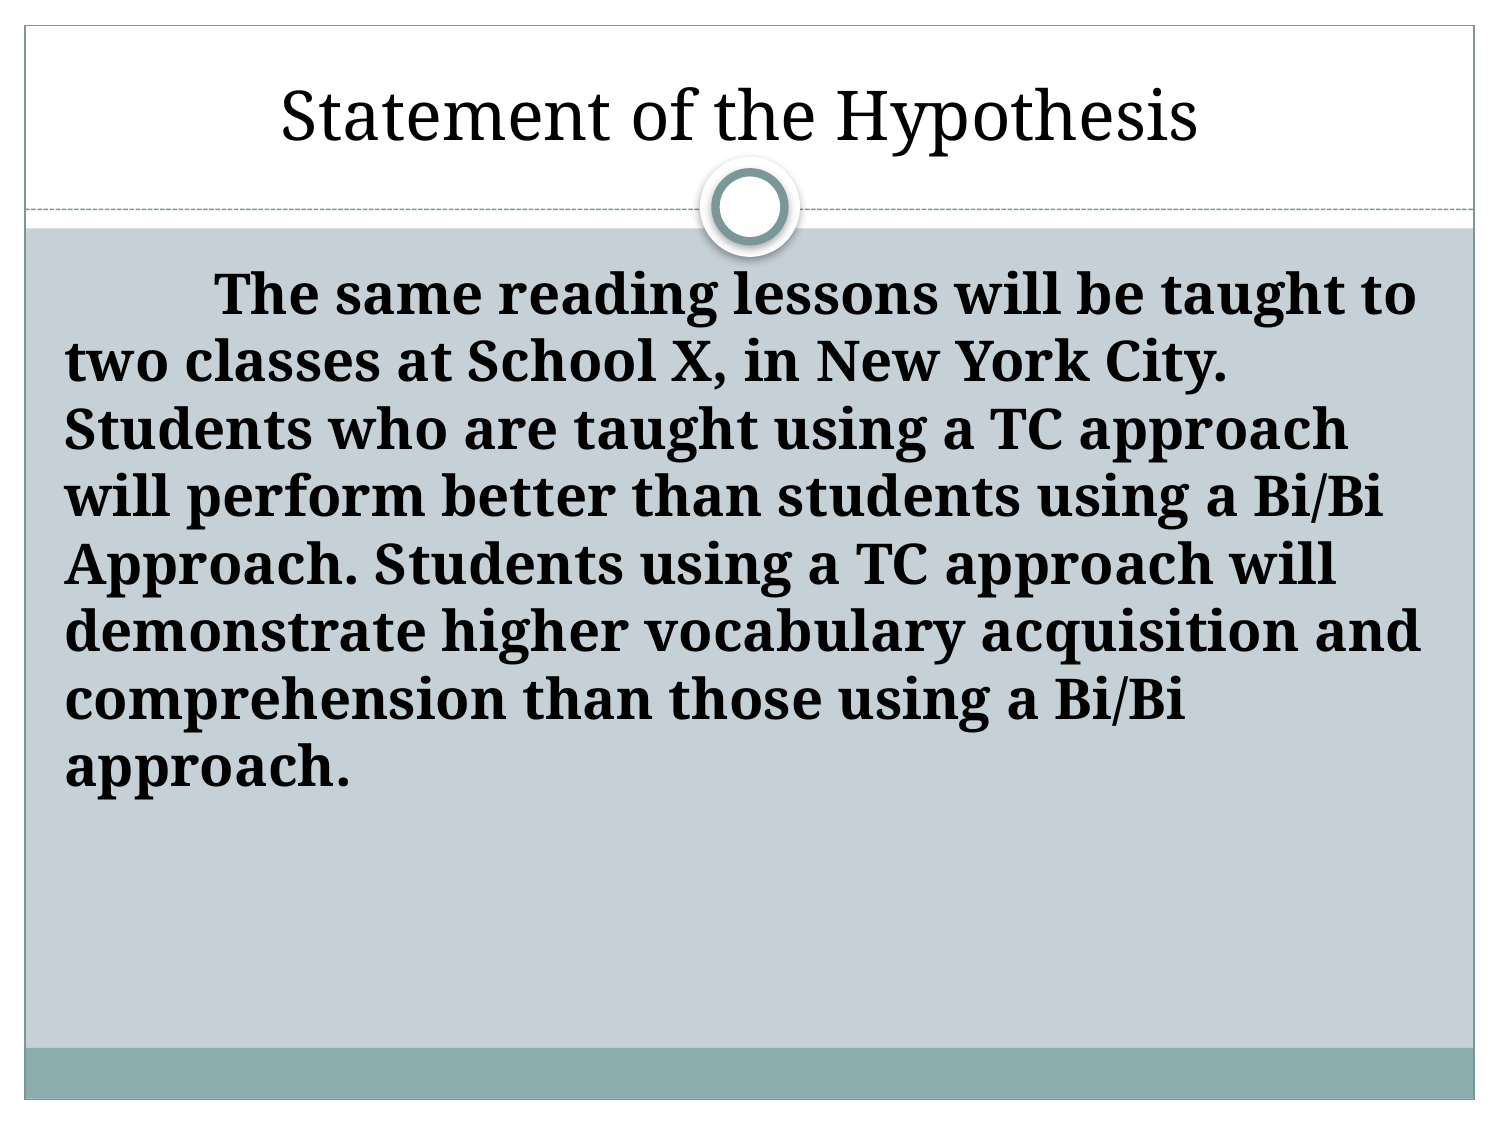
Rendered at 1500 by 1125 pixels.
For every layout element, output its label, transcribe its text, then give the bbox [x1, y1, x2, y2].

title Statement of the Hypothesis [49, 37, 1450, 162]
list The same reading lessons will be taught to two classes at School X, in New York City. Students who are taught using a TC approach will perform better than students using a Bi/Bi Approach. Students using a TC approach will demonstrate higher vocabulary acquisition and comprehension than those using a Bi/Bi approach. [49, 250, 1445, 1001]
